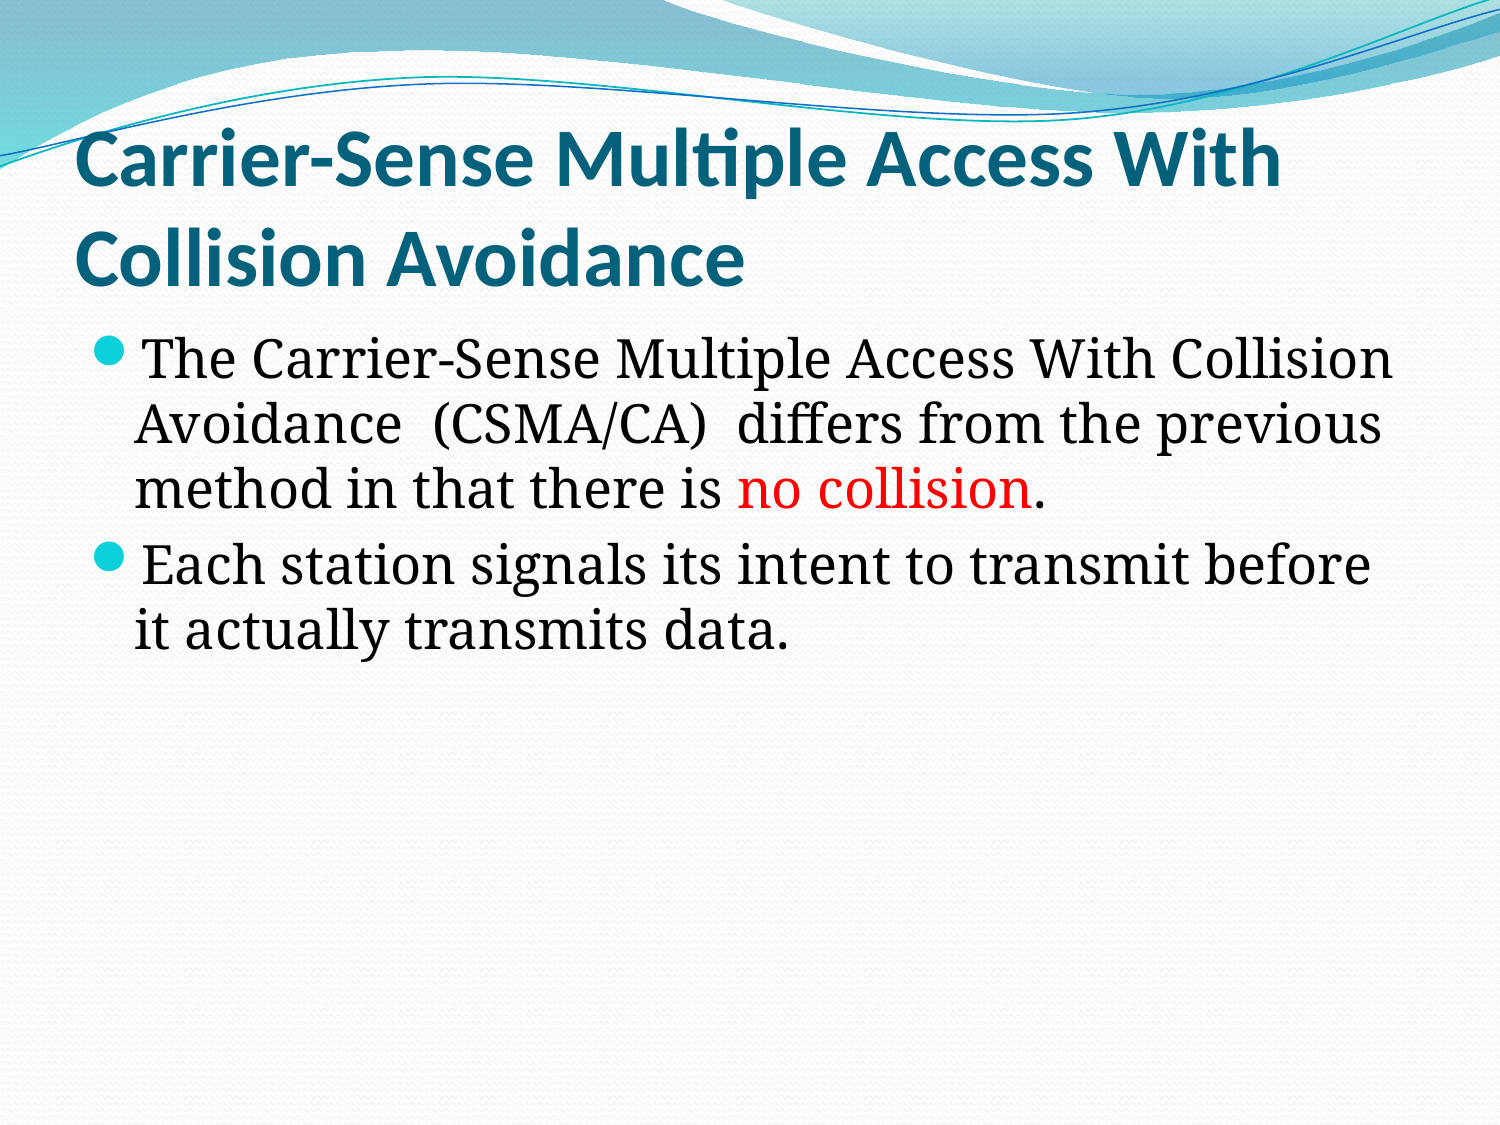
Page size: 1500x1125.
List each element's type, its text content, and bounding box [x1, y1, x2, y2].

title Carrier-Sense Multiple Access With Collision Avoidance [75, 115, 1425, 303]
list The Carrier-Sense Multiple Access With Collision Avoidance (CSMA/CA) differs from the previous method in that there is no collision. Each station signals its intent to transmit before it actually transmits data. [75, 317, 1425, 1038]
